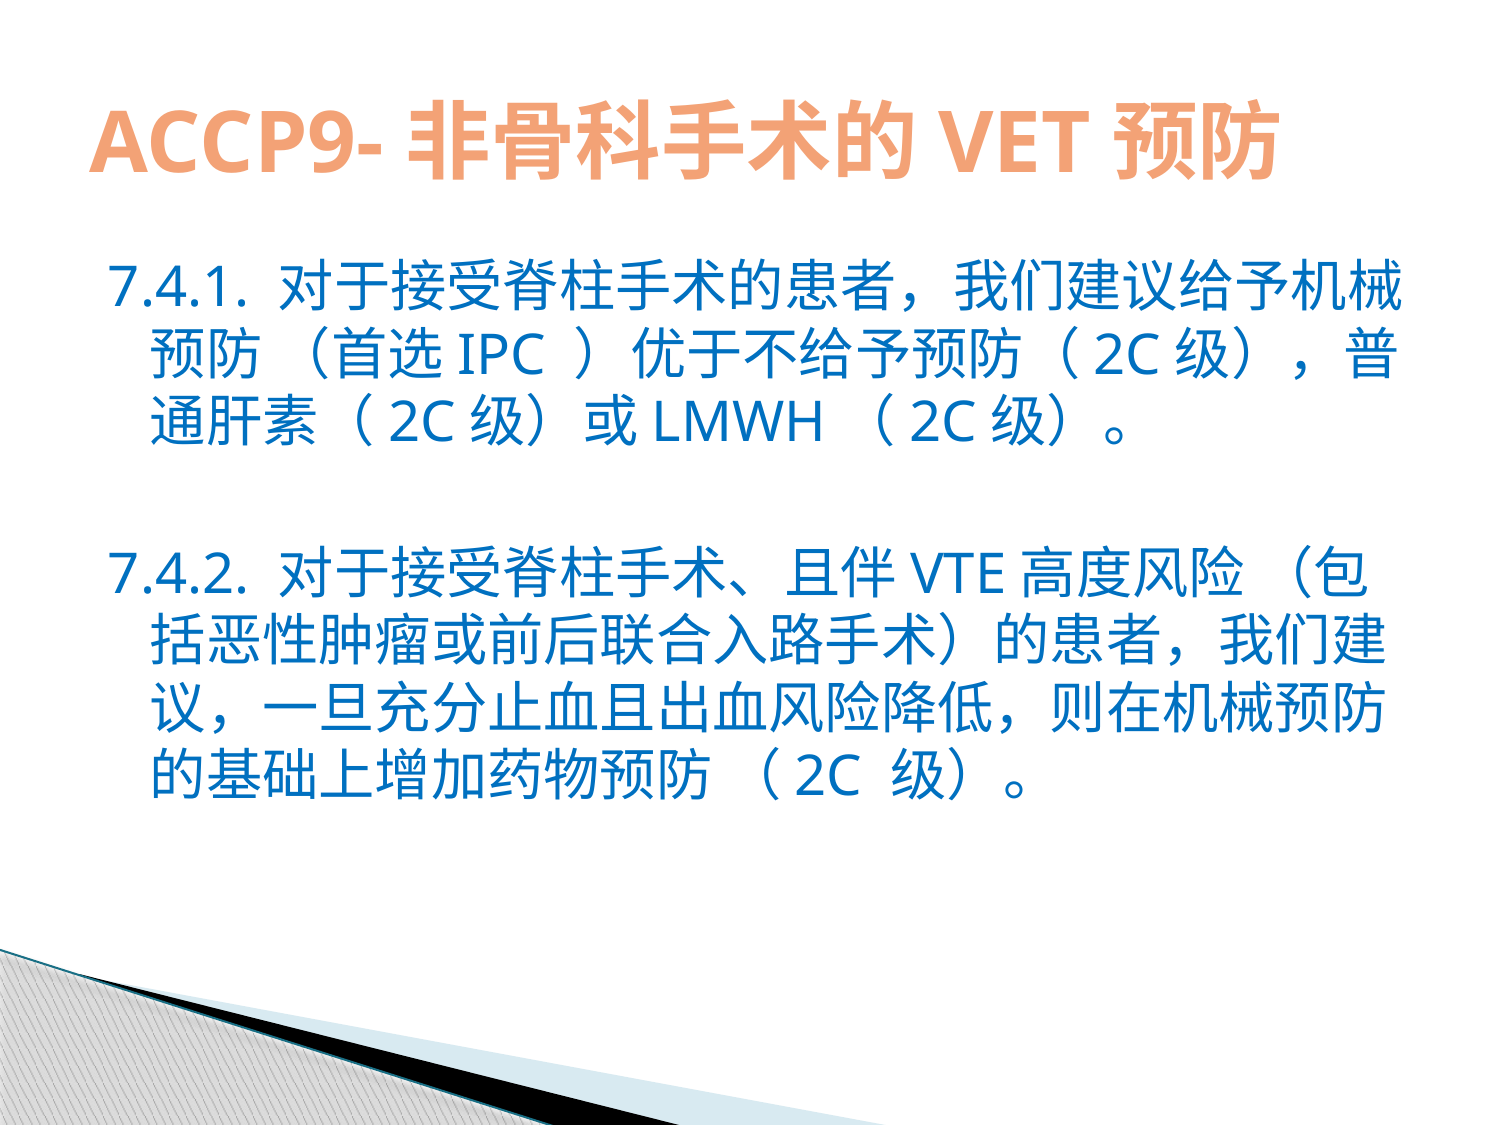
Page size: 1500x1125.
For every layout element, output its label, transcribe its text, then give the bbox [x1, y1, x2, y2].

title ACCP9-非骨科手术的VET预防 [75, 45, 1425, 233]
list 7.4.1. 对于接受脊柱手术的患者，我们建议给予机械预防 （首选IPC ）优于不给予预防（2C级），普通肝素（2C级）或LMWH（2C级）。 7.4.2. 对于接受脊柱手术、且伴VTE高度风险 （包括恶性肿瘤或前后联合入路手术）的患者，我们建议，一旦充分止血且出血风险降低，则在机械预防的基础上增加药物预防 （2C 级）。 [74, 242, 1426, 986]
